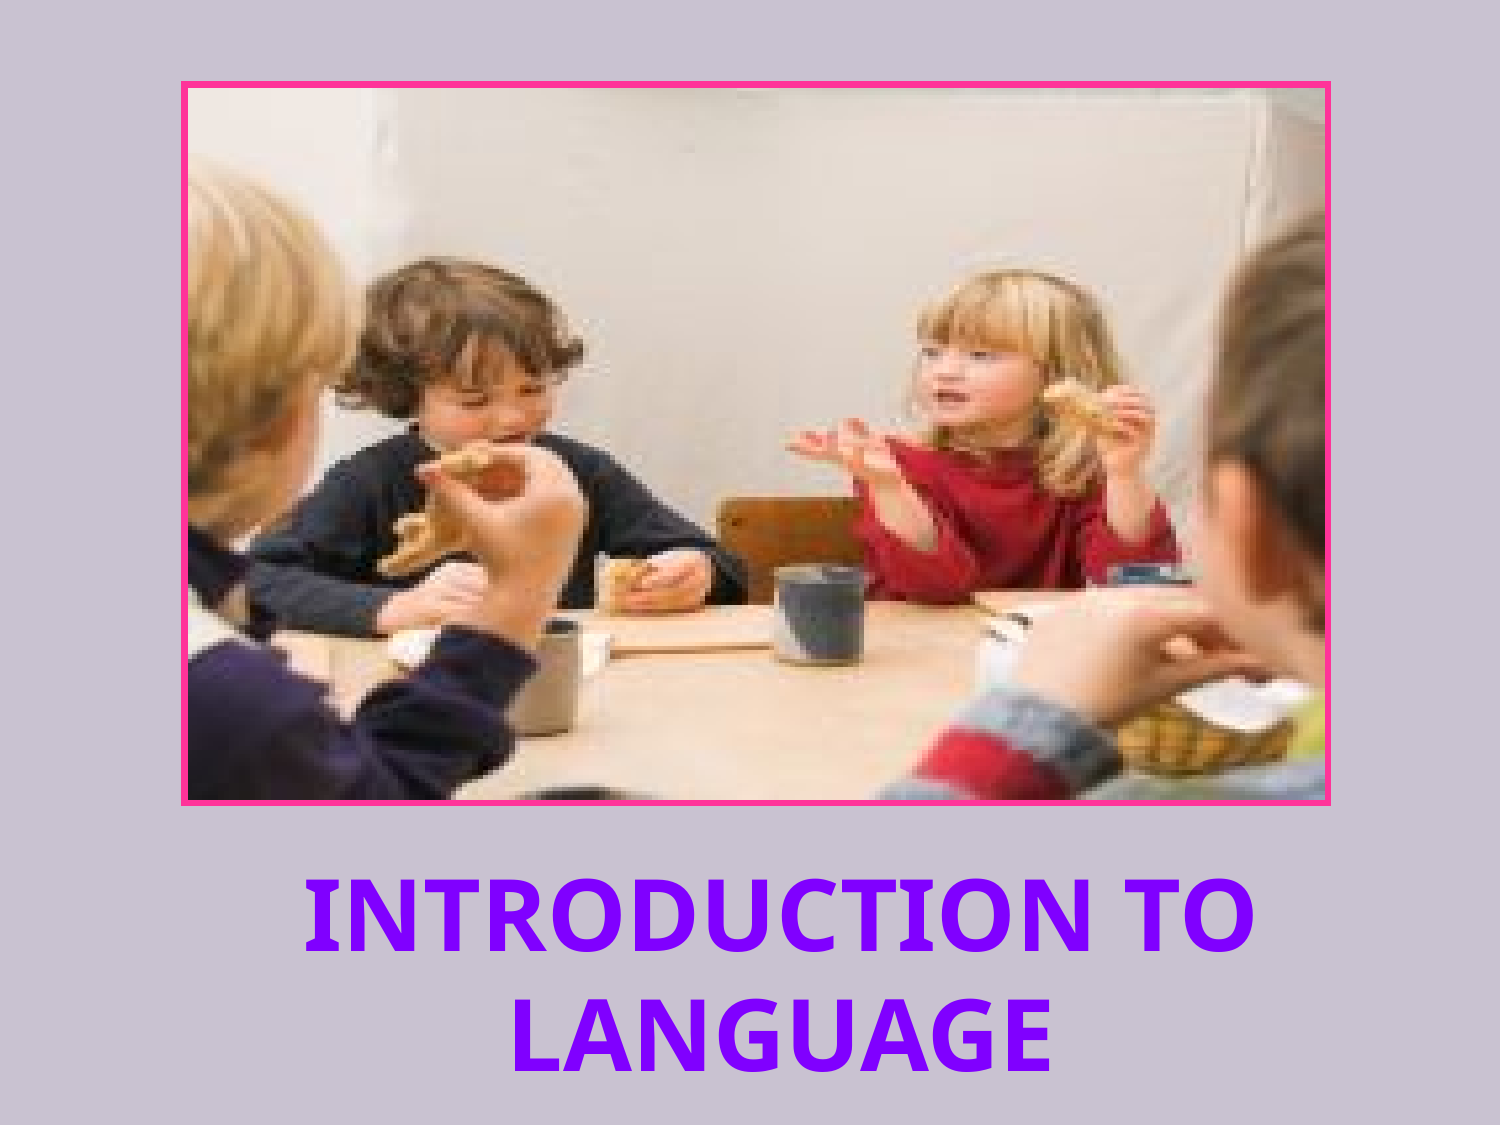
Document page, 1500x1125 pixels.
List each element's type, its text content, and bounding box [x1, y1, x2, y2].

picture [187, 87, 1326, 801]
title Introduction to Language [112, 849, 1450, 1092]
